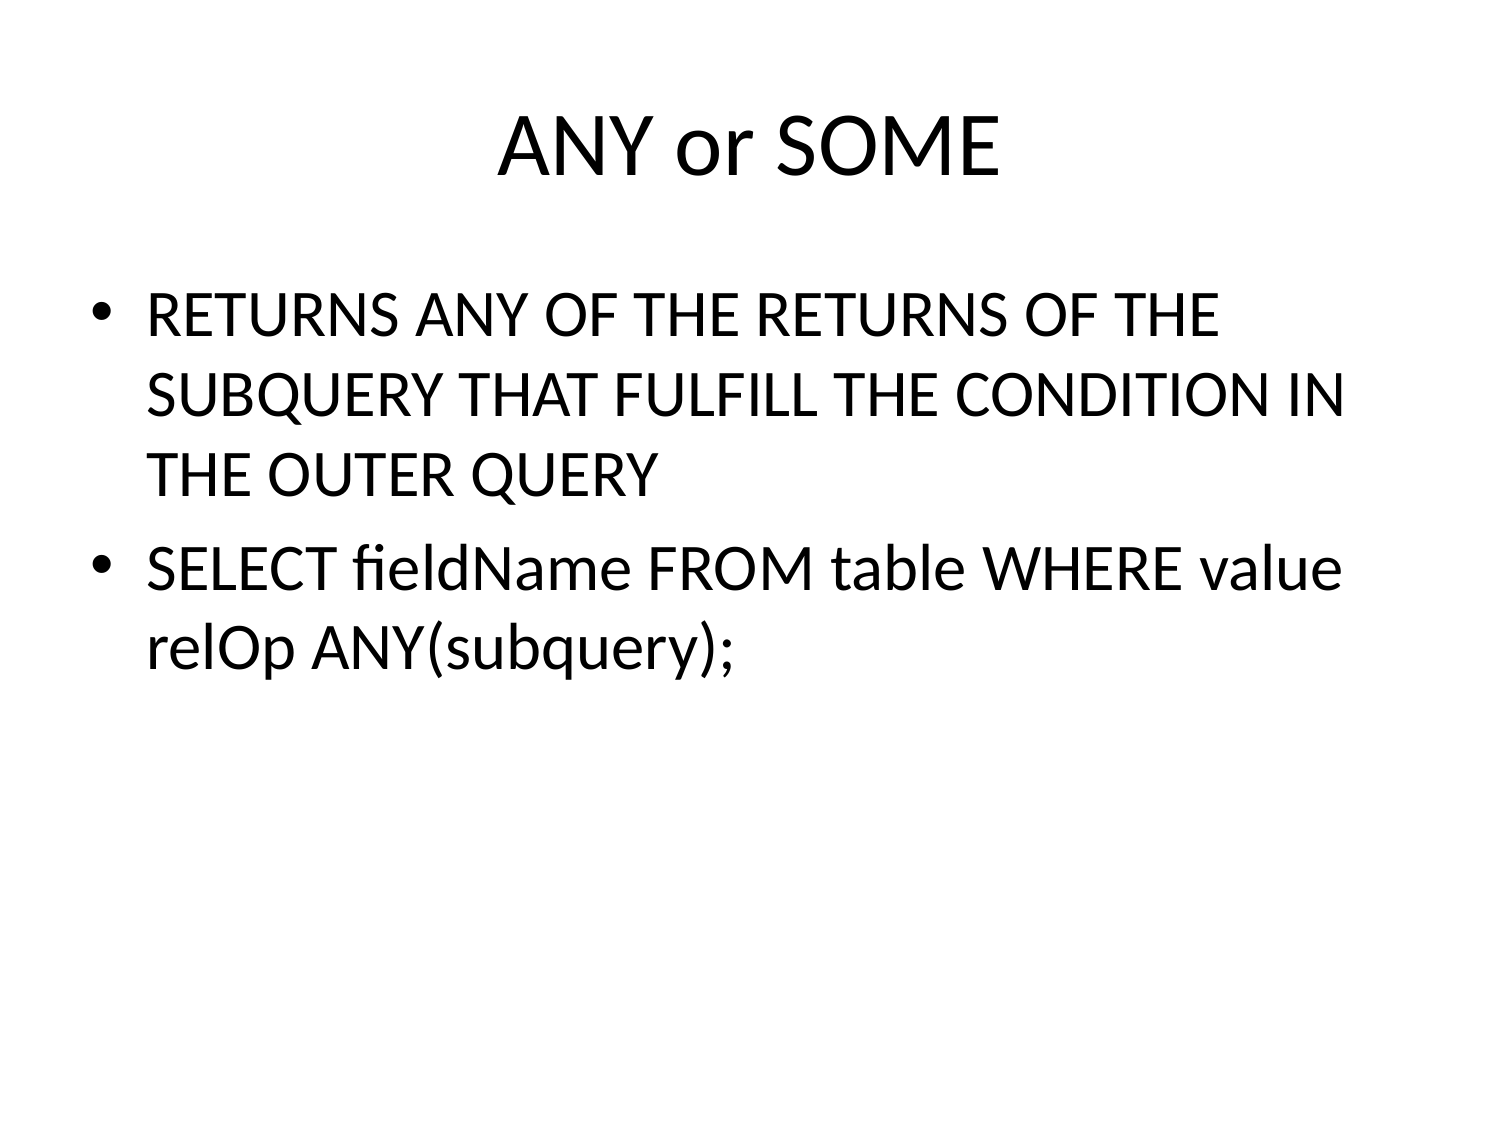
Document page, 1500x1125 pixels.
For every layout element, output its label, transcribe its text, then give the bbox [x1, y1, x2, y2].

title ANY or SOME [75, 45, 1425, 233]
list RETURNS ANY OF THE RETURNS OF THE SUBQUERY THAT FULFILL THE CONDITION IN THE OUTER QUERY SELECT fieldName FROM table WHERE value relOp ANY(subquery); [75, 262, 1425, 1005]
